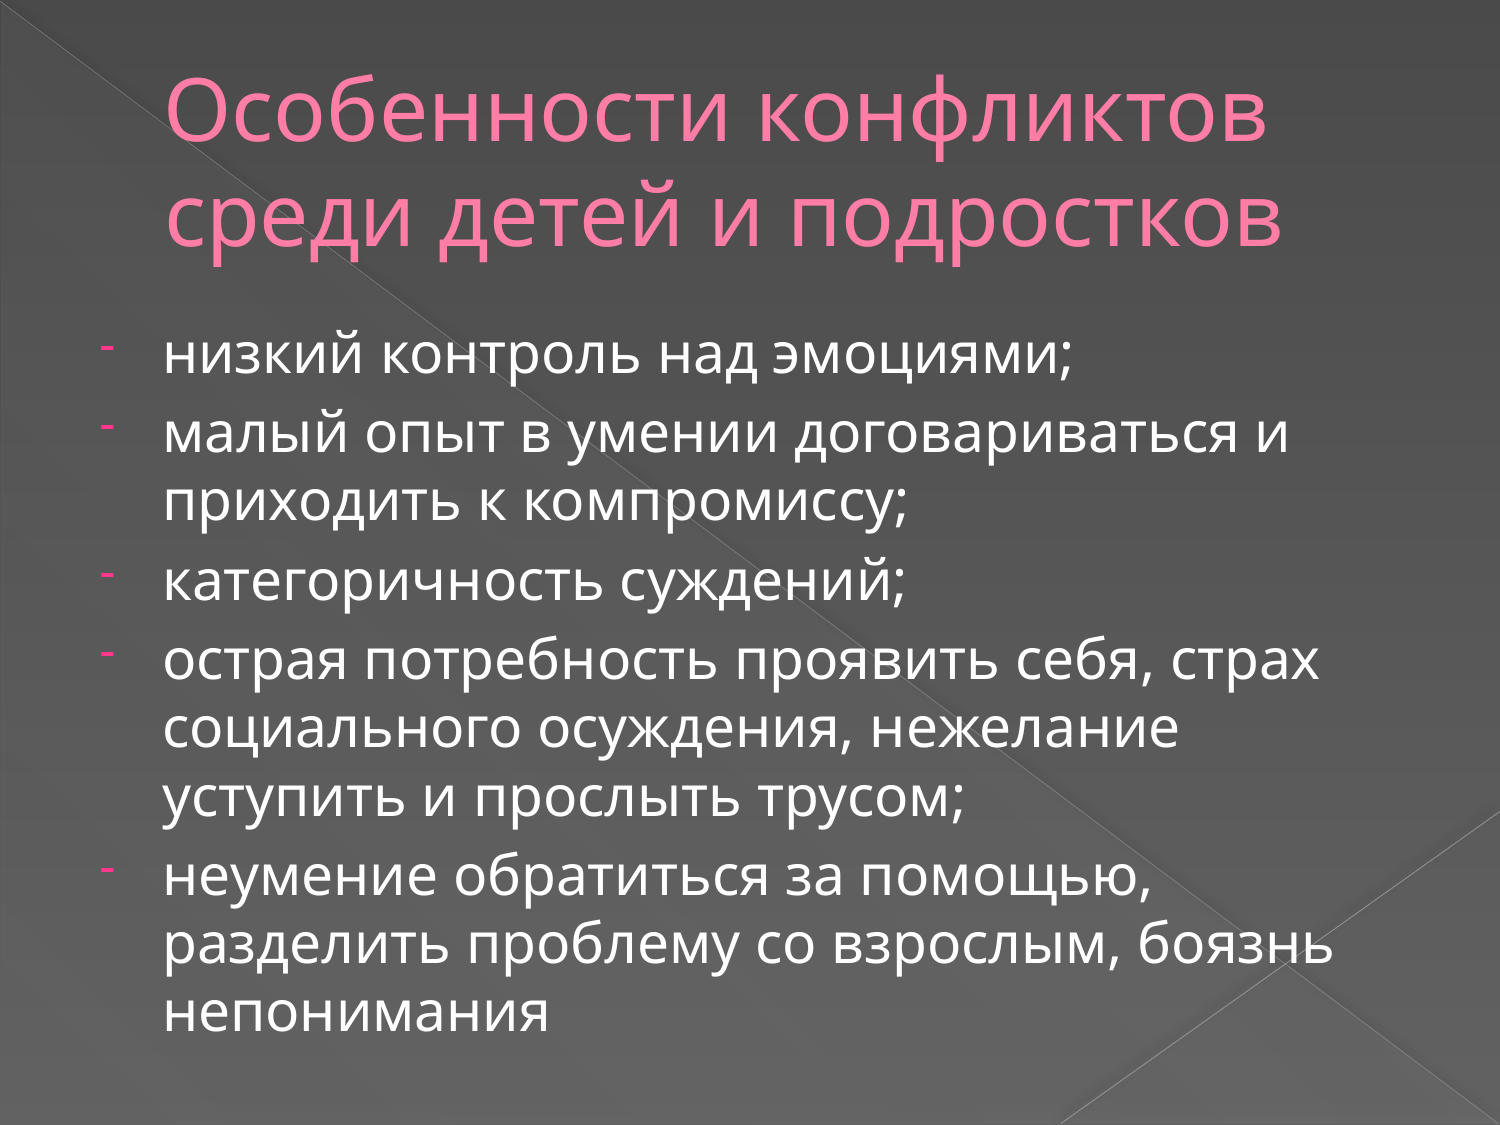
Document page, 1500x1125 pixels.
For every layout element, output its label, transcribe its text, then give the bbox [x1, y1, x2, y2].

title Особенности конфликтов среди детей и подростков [75, 43, 1425, 274]
list низкий контроль над эмоциями; малый опыт в умении договариваться и приходить к компромиссу; категоричность суждений; острая потребность проявить себя, страх социального осуждения, нежелание уступить и прослыть трусом; неумение обратиться за помощью, разделить проблему со взрослым, боязнь непонимания [75, 308, 1425, 1059]
